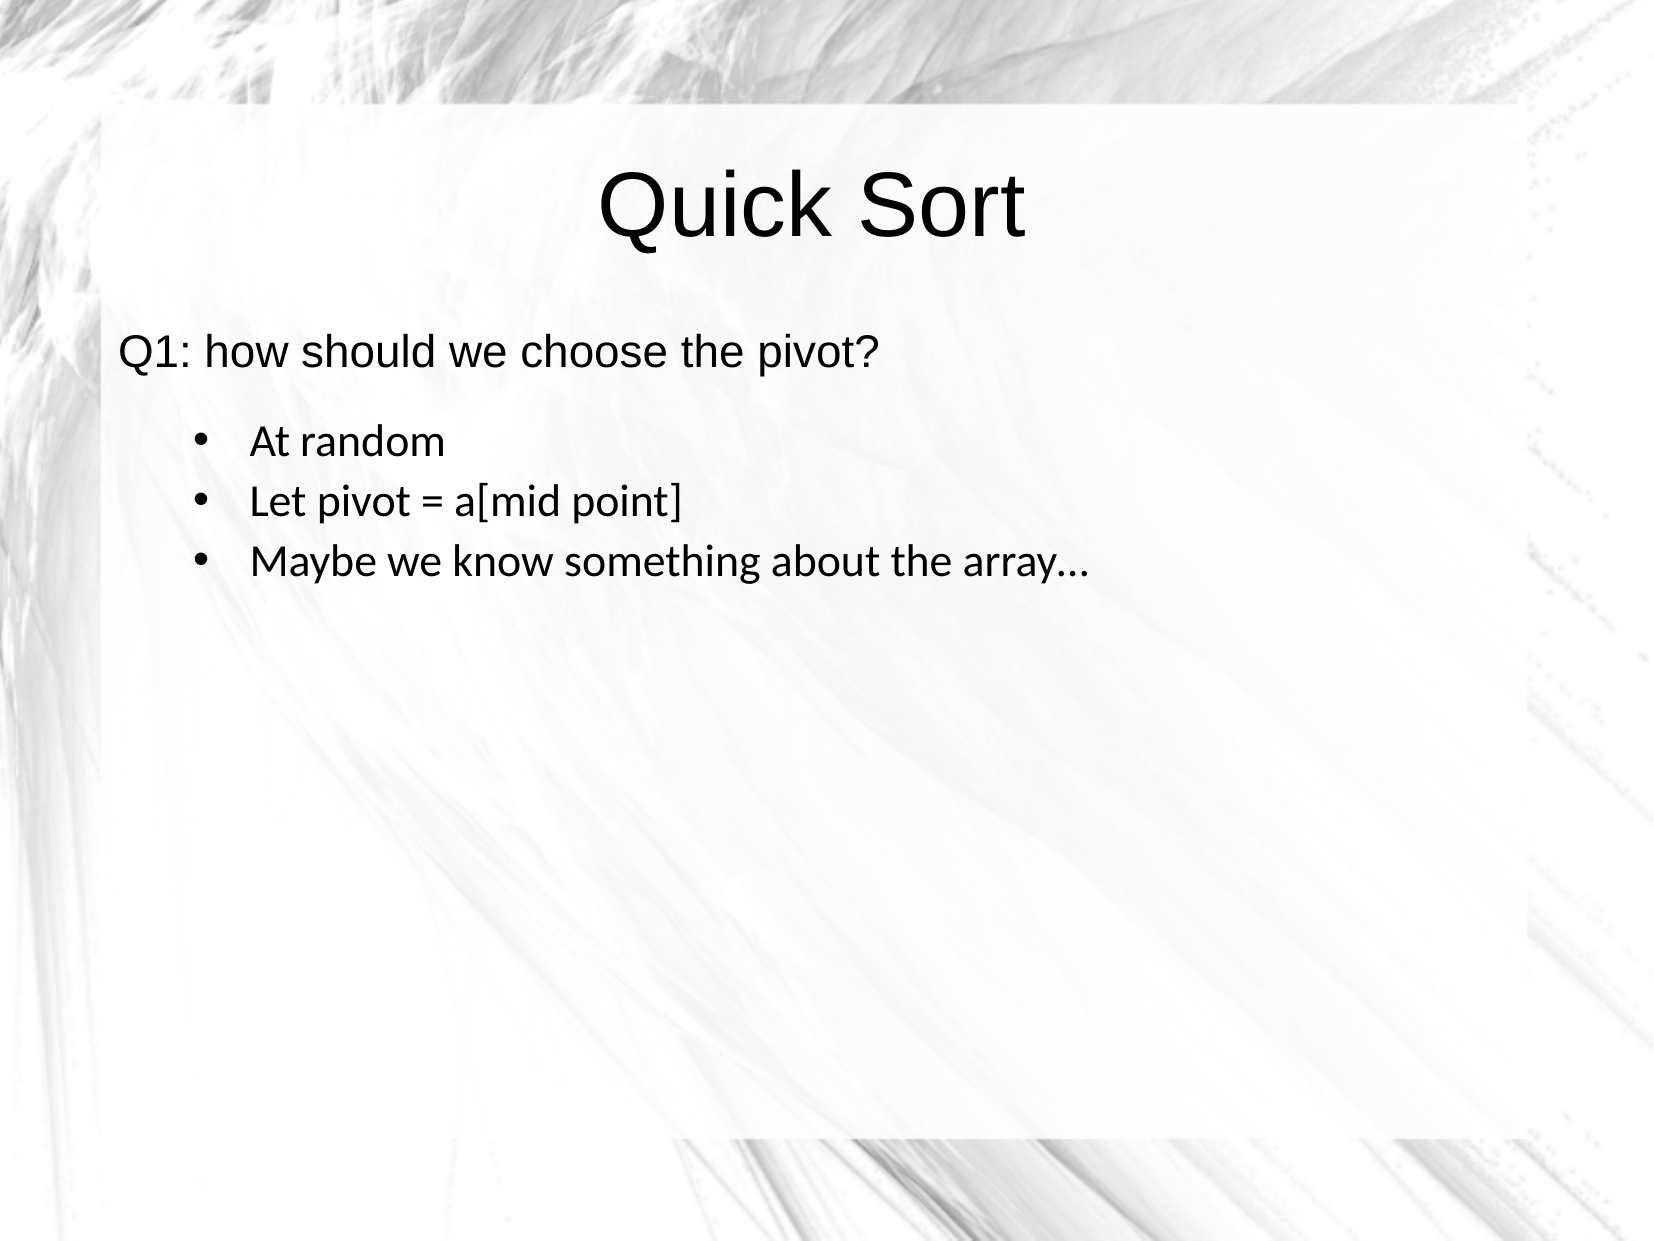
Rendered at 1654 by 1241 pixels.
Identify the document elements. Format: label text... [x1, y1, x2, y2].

picture [0, 0, 1654, 1241]
title Quick Sort [118, 112, 1506, 281]
list Q1: how should we choose the pivot? At random Let pivot = a[mid point] Maybe we know something about the array… [118, 319, 1571, 1109]
